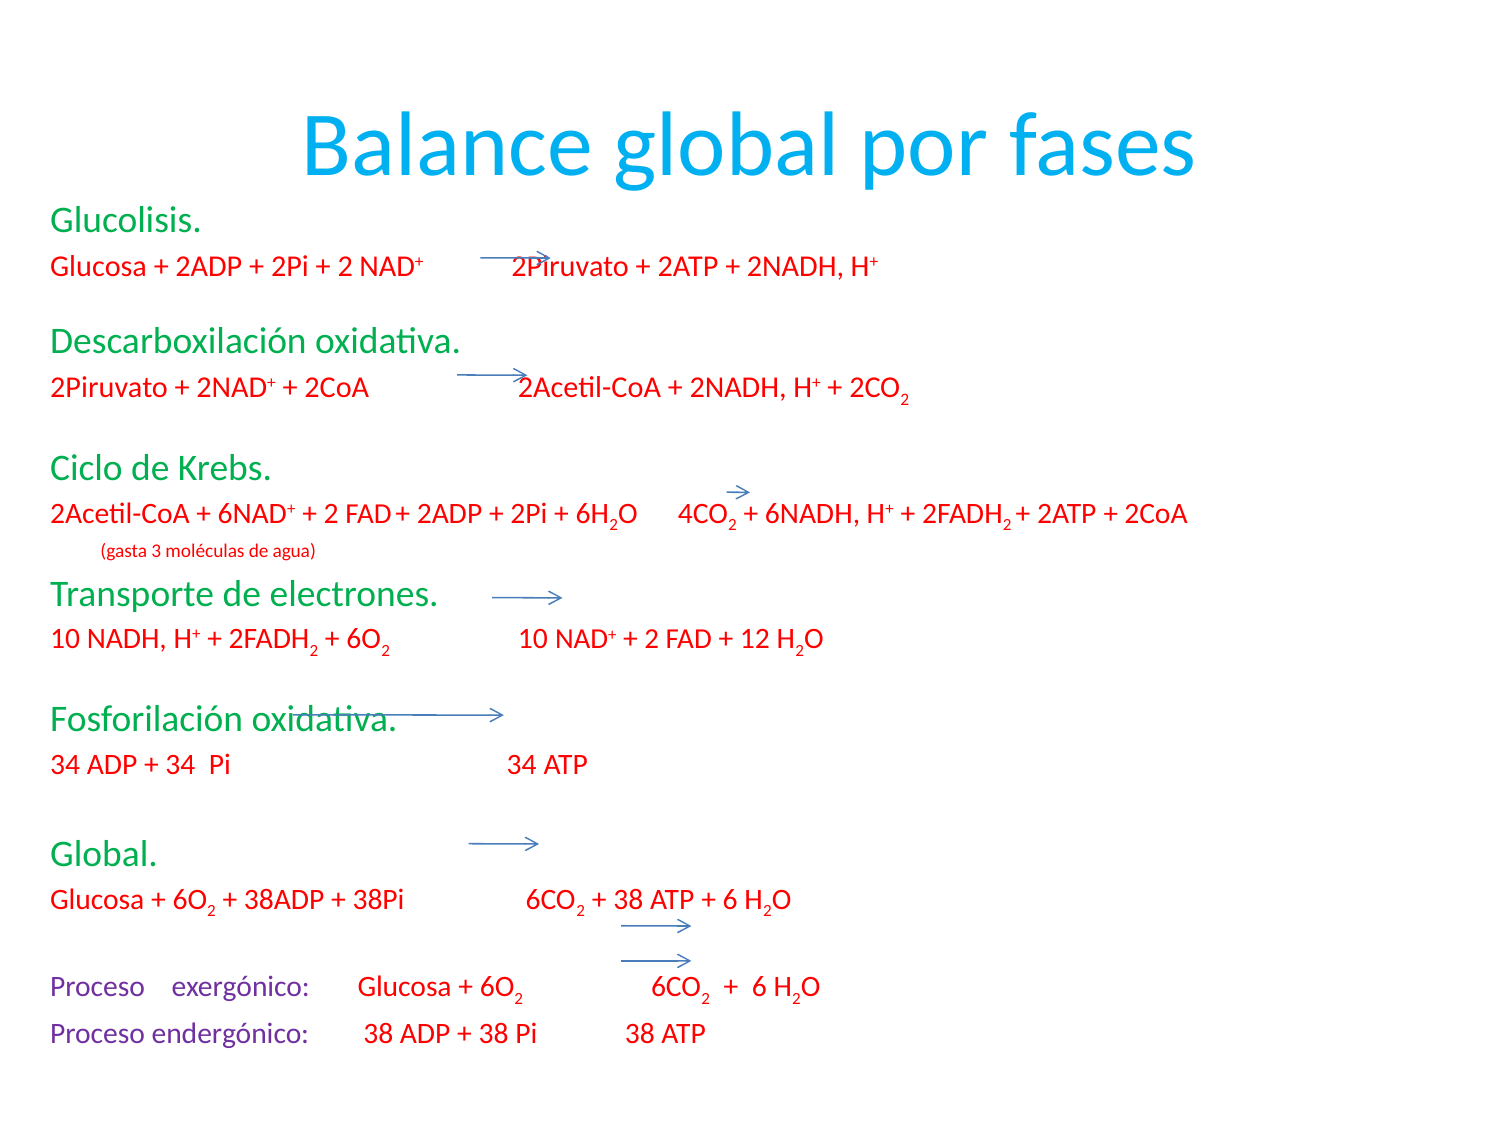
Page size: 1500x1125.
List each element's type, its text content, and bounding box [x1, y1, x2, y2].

list Glucolisis. Glucosa + 2ADP + 2Pi + 2 NAD+ 2Piruvato + 2ATP + 2NADH, H+ Descarboxilación oxidativa. 2Piruvato + 2NAD+ + 2CoA 2Acetil-CoA + 2NADH, H+ + 2CO2 Ciclo de Krebs. 2Acetil-CoA + 6NAD+ + 2 FAD + 2ADP + 2Pi + 6H2O 4CO2 + 6NADH, H+ + 2FADH2 + 2ATP + 2CoA (gasta 3 moléculas de agua) Transporte de electrones. 10 NADH, H+ + 2FADH2 + 6O2 10 NAD+ + 2 FAD + 12 H2O Fosforilación oxidativa. 34 ADP + 34 Pi 34 ATP Global. Glucosa + 6O2 + 38ADP + 38Pi 6CO2 + 38 ATP + 6 H2O Proceso exergónico: Glucosa + 6O2 6CO2 + 6 H2O Proceso endergónico: 38 ADP + 38 Pi 38 ATP [35, 187, 1477, 1125]
title Balance global por fases [75, 45, 1425, 187]
